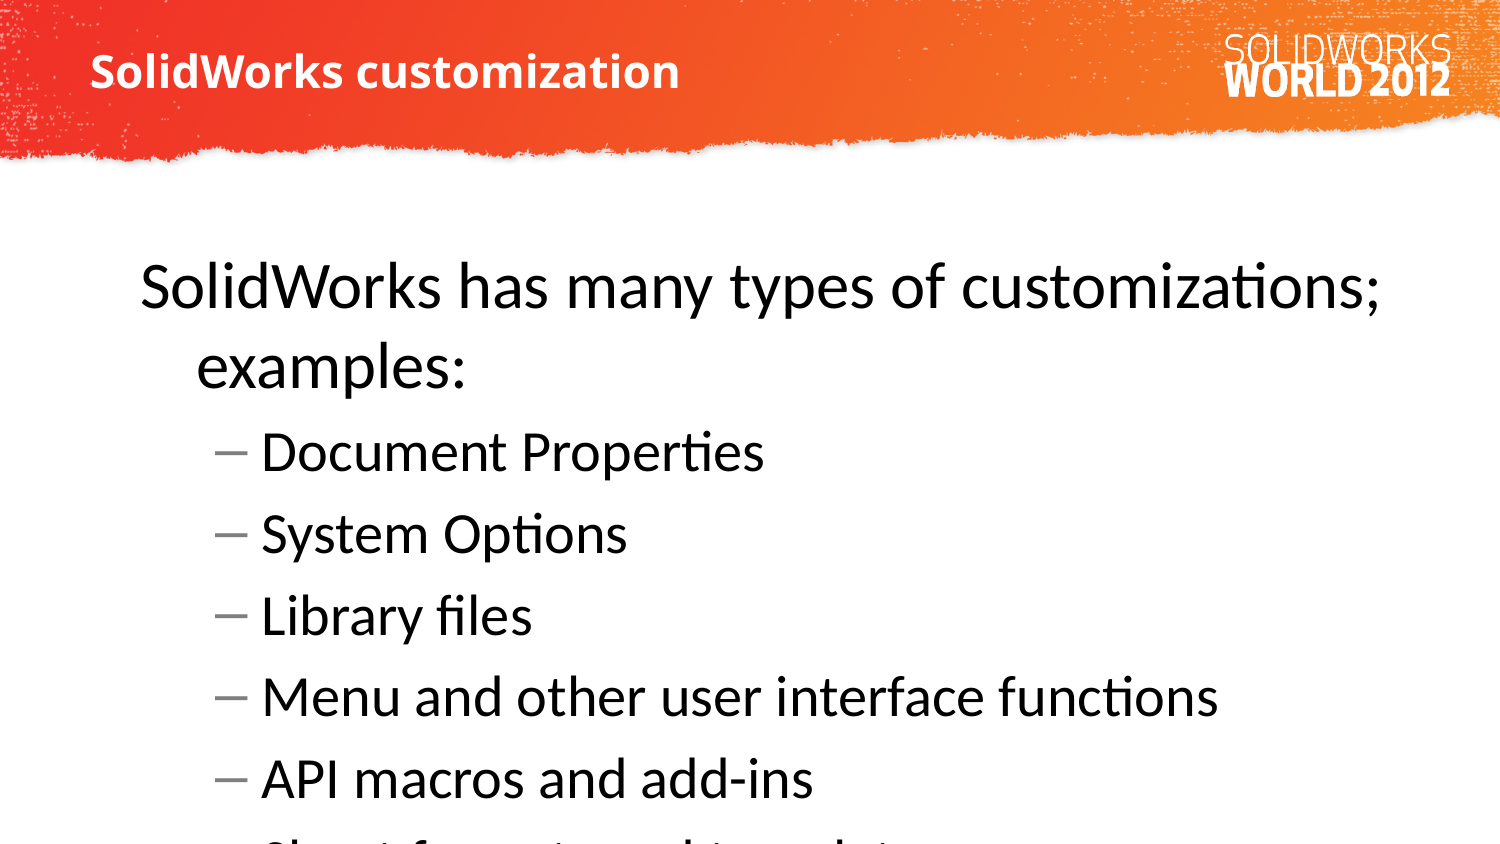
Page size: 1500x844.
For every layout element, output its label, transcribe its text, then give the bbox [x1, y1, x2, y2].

title SolidWorks customization [75, 18, 1163, 122]
picture [0, 0, 1500, 844]
list SolidWorks has many types of customizations; examples: Document Properties System Options Library files Menu and other user interface functions API macros and add-ins Sheet formats and templates Etc… [125, 234, 1500, 816]
